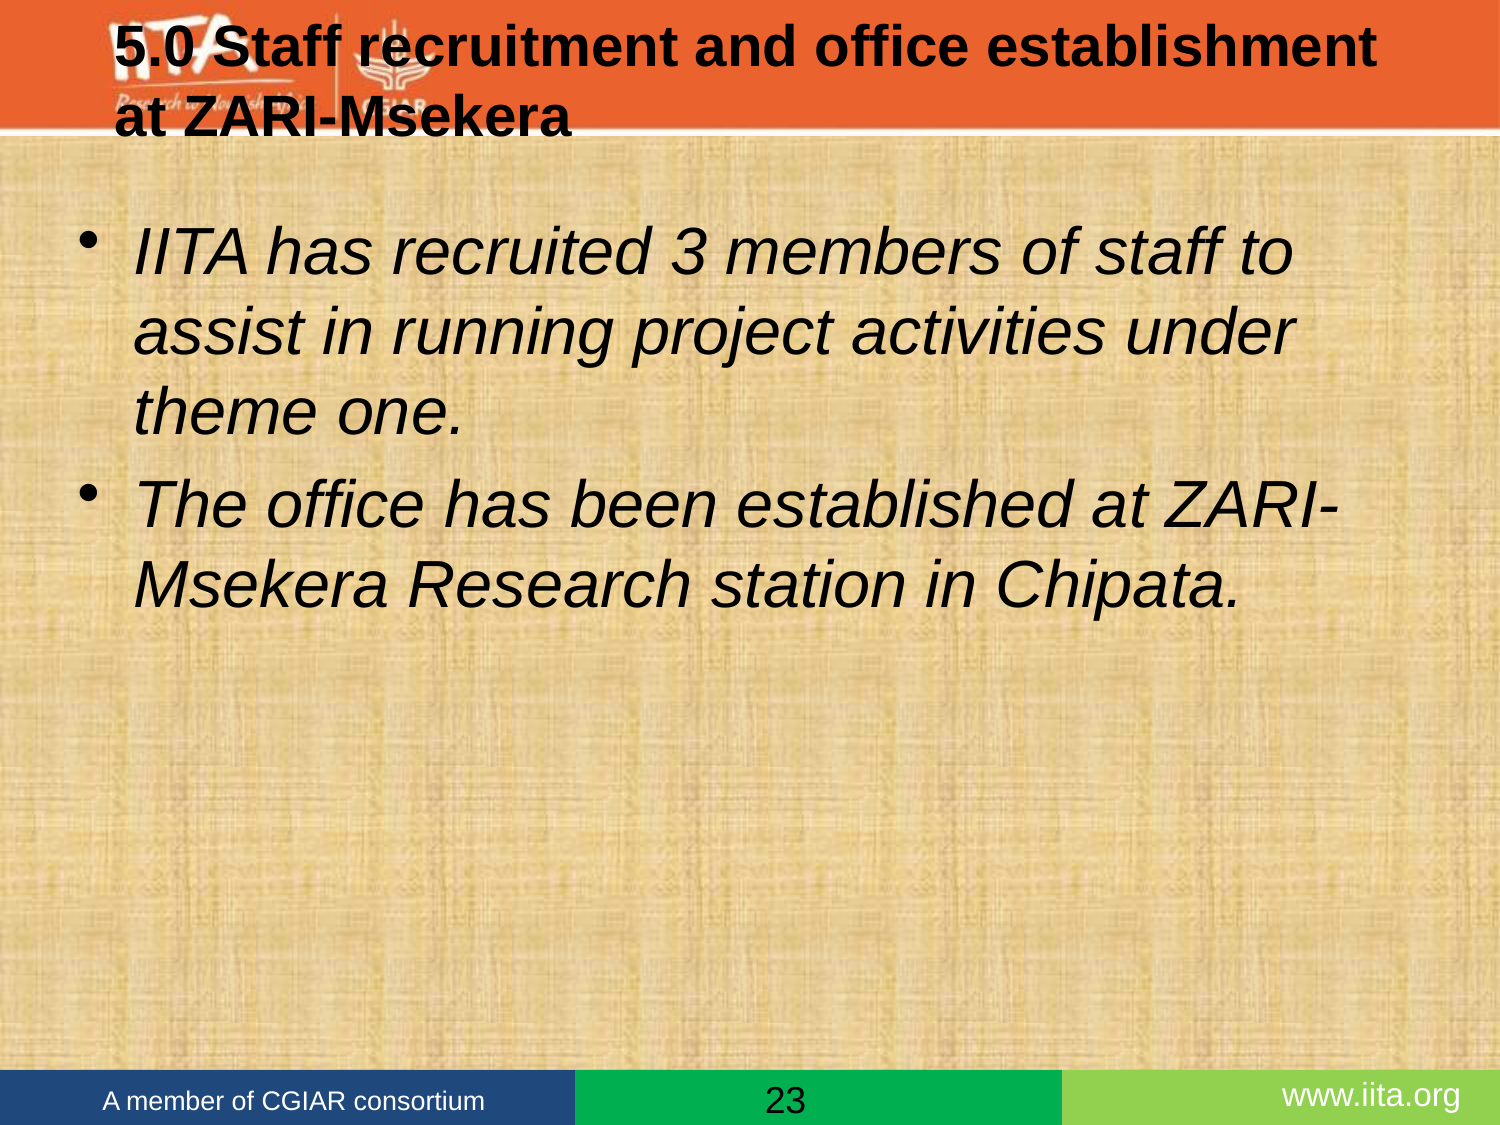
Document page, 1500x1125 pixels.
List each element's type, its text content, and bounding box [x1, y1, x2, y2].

title 5.0 Staff recruitment and office establishment at ZARI-Msekera [99, 0, 1438, 200]
list IITA has recruited 3 members of staff to assist in running project activities under theme one. The office has been established at ZARI- Msekera Research station in Chipata. [62, 200, 1438, 988]
text_box 23 [749, 1068, 838, 1125]
picture [0, 0, 1500, 1069]
